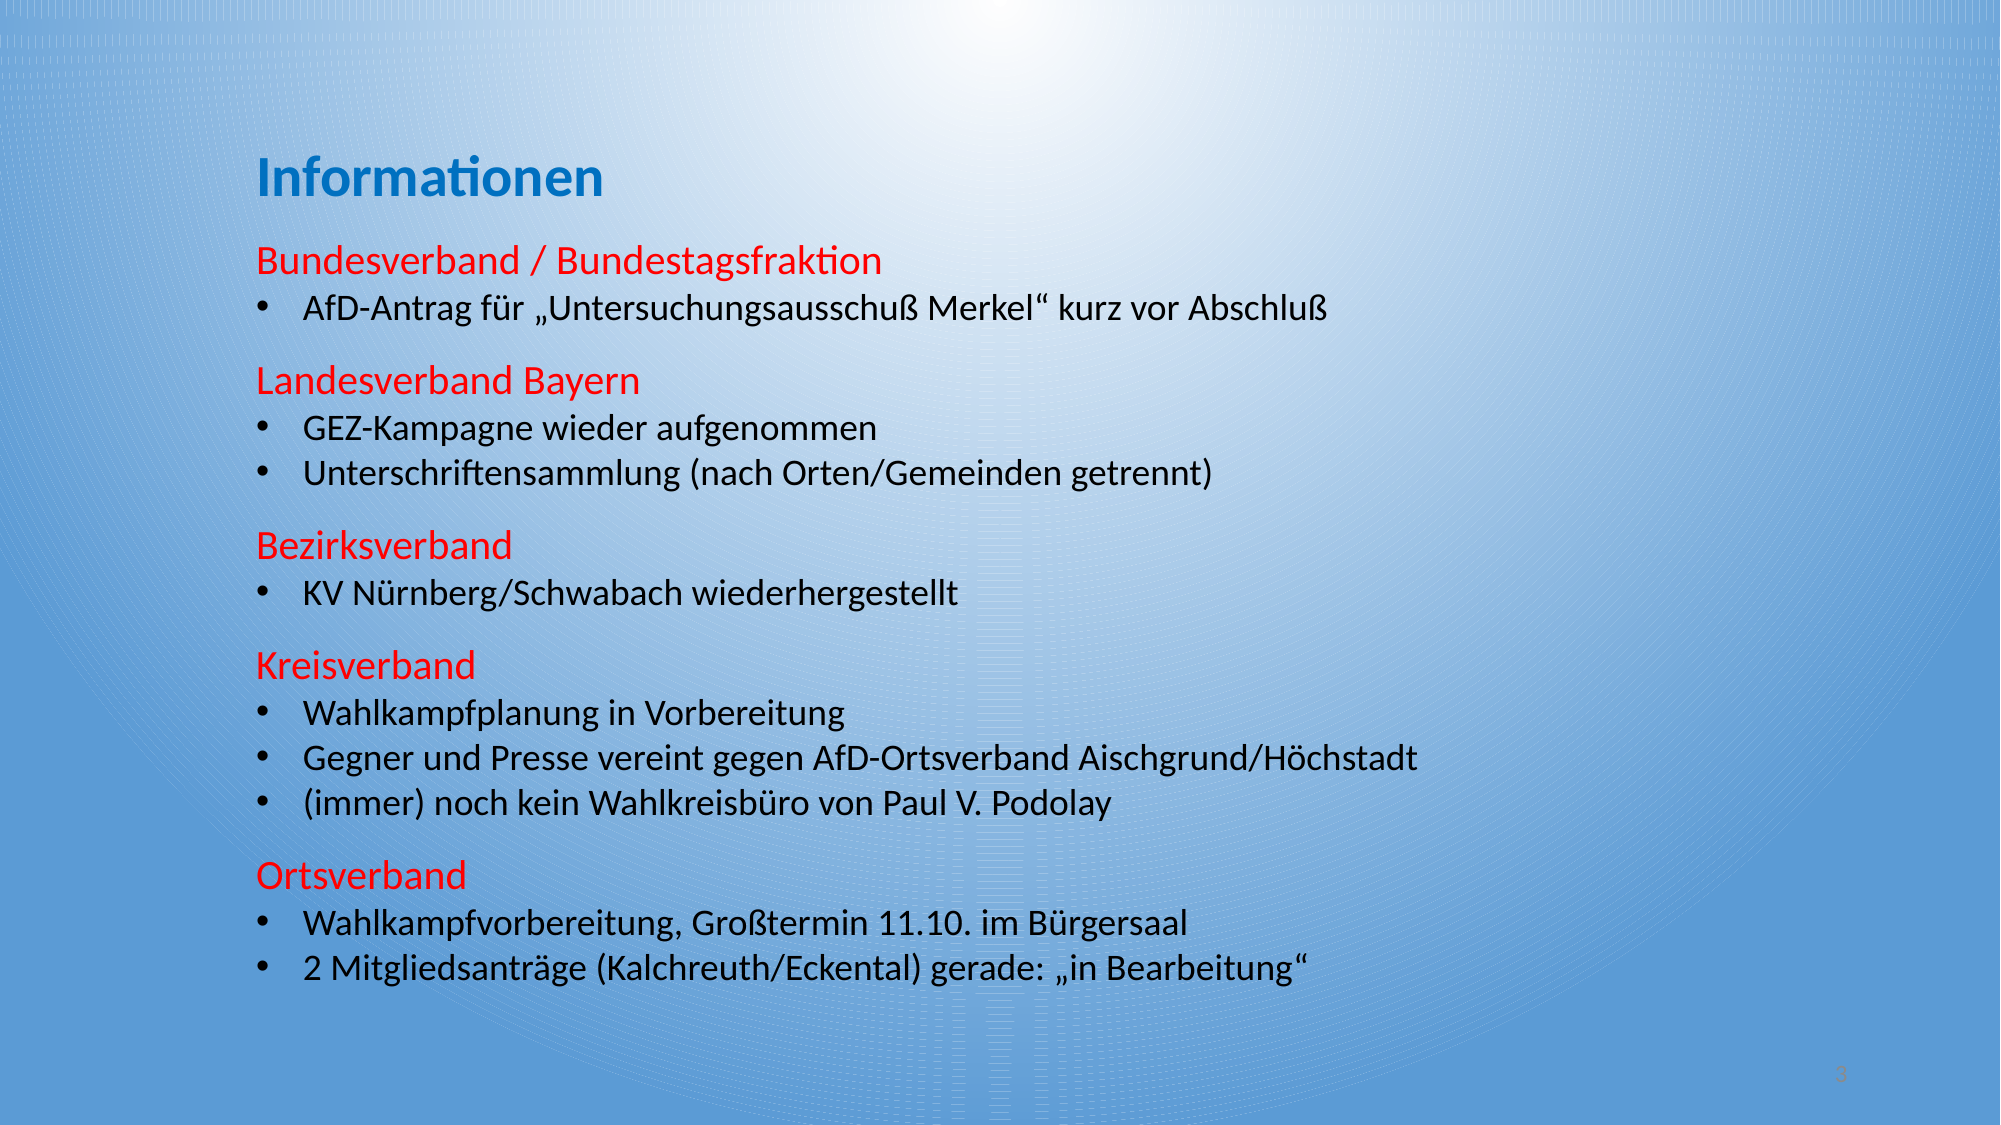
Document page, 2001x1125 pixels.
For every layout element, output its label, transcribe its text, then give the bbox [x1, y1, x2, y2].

slide_number 3 [1412, 1042, 1863, 1103]
text_box Informationen Bundesverband / Bundestagsfraktion AfD-Antrag für „Untersuchungsausschuß Merkel“ kurz vor Abschluß Landesverband Bayern GEZ-Kampagne wieder aufgenommen Unterschriftensammlung (nach Orten/Gemeinden getrennt) Bezirksverband KV Nürnberg/Schwabach wiederhergestellt Kreisverband Wahlkampfplanung in Vorbereitung Gegner und Presse vereint gegen AfD-Ortsverband Aischgrund/Höchstadt (immer) noch kein Wahlkreisbüro von Paul V. Podolay Ortsverband Wahlkampfvorbereitung, Großtermin 11.10. im Bürgersaal 2 Mitgliedsanträge (Kalchreuth/Eckental) gerade: „in Bearbeitung“ [241, 130, 1840, 996]
